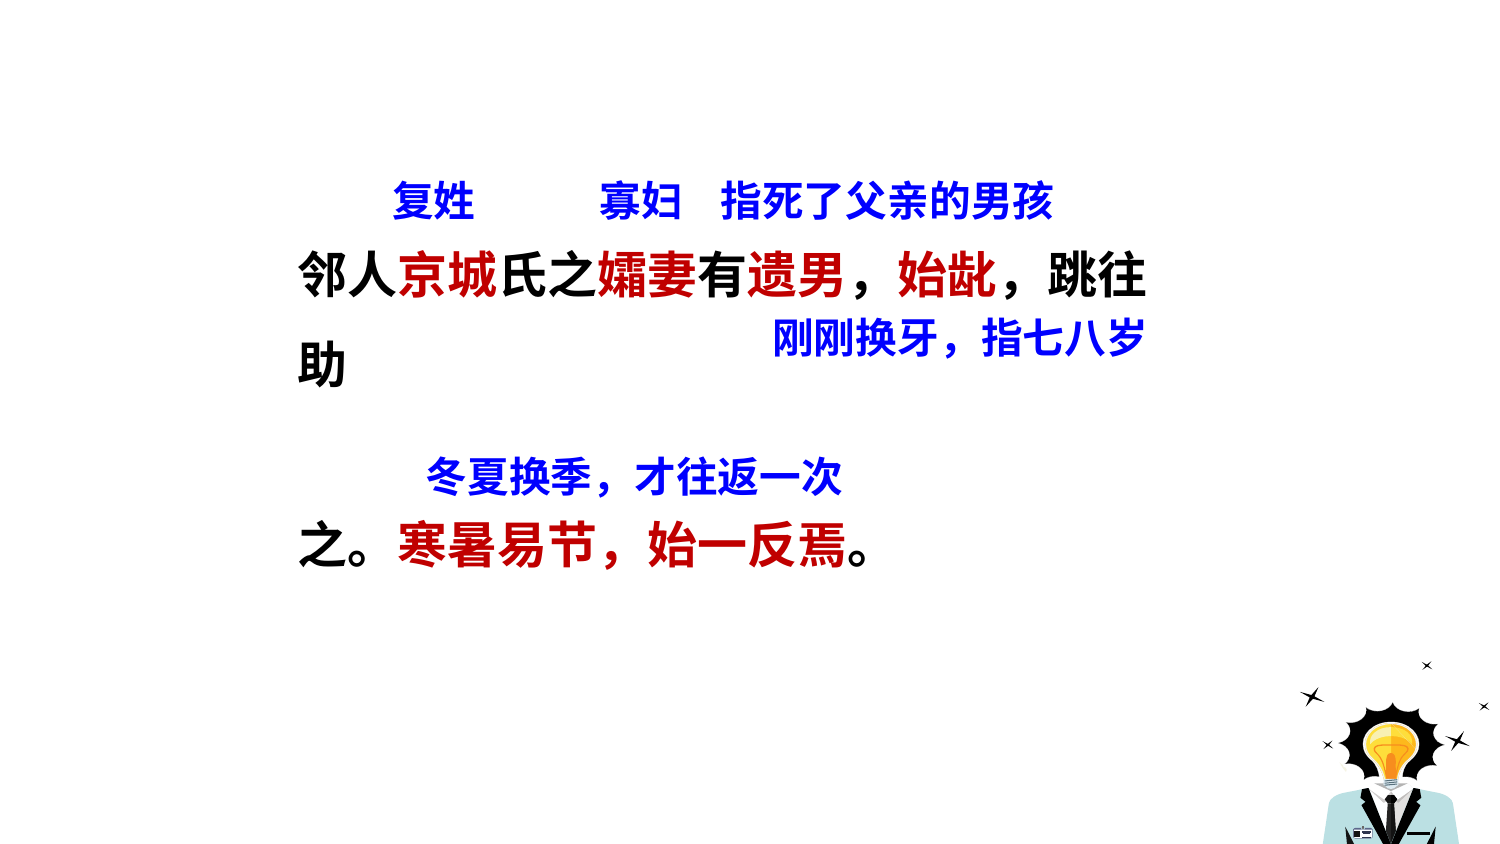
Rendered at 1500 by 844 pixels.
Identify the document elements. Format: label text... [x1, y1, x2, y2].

text_box 复姓 [377, 167, 503, 233]
text_box 指死了父亲的男孩 [715, 167, 1124, 233]
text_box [1322, 751, 1460, 844]
text_box 邻人京城氏之孀妻有遗男，始龀，跳往助 之。寒暑易节，始一反焉。 [282, 206, 1212, 581]
text_box 寡妇 [585, 167, 715, 233]
text_box 冬夏换季，才往返一次 [377, 443, 892, 509]
text_box 刚刚换牙，指七八岁 [757, 304, 1212, 369]
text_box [1299, 661, 1490, 751]
